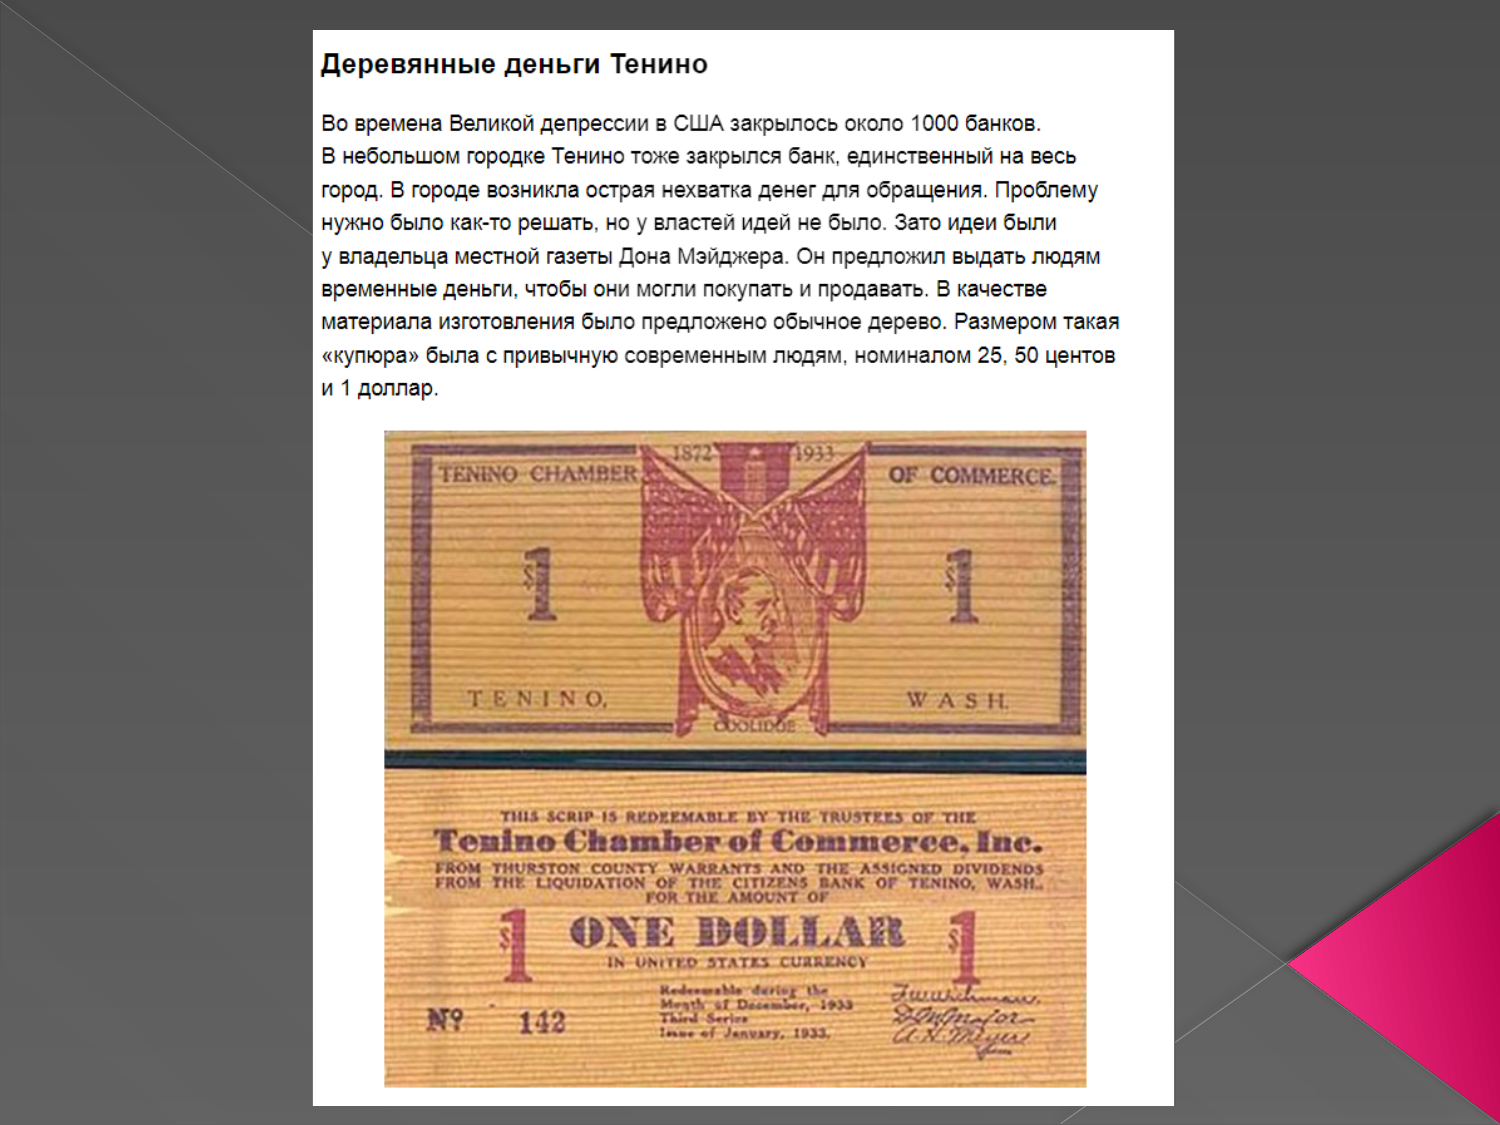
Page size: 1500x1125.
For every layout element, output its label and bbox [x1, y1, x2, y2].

picture [312, 30, 1176, 1106]
